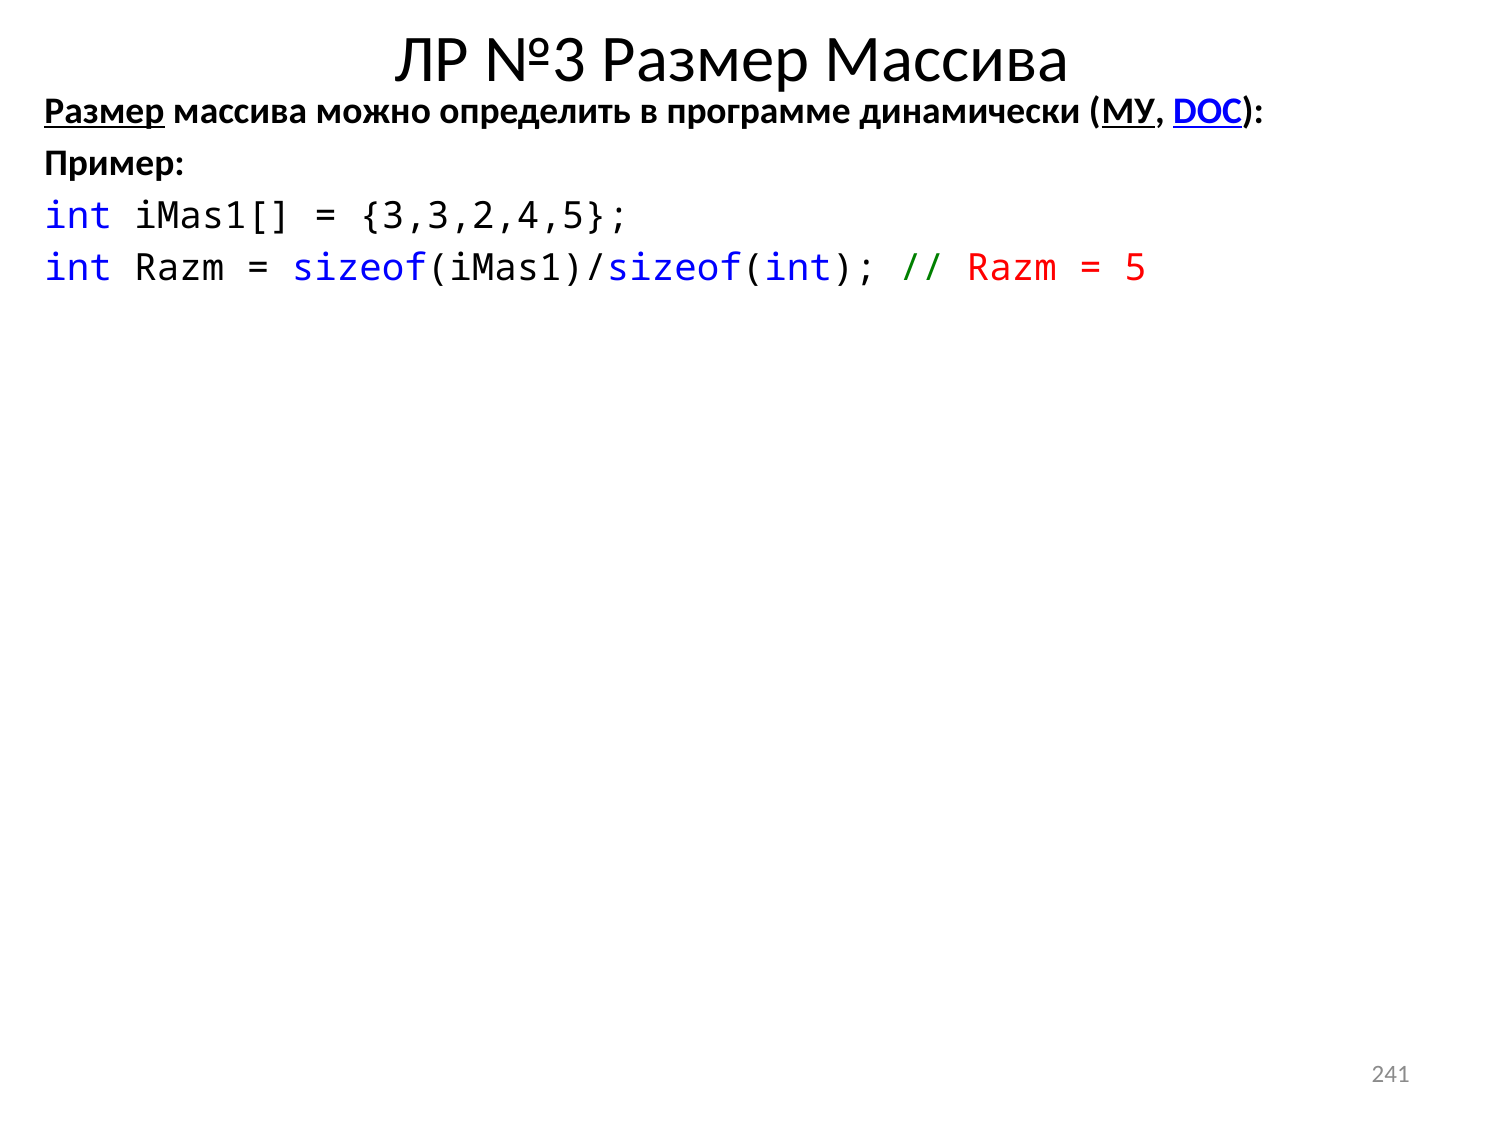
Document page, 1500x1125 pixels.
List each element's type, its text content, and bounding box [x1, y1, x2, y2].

text_box Размер массива можно определить в программе динамически (МУ, DOC): Пример: int iMas1[] = {3,3,2,4,5}; int Razm = sizeof(iMas1)/sizeof(int); // Razm = 5 [29, 78, 1495, 1047]
title ЛР №3 Размер Массива [159, 7, 1306, 78]
slide_number 241 [1074, 1042, 1425, 1103]
